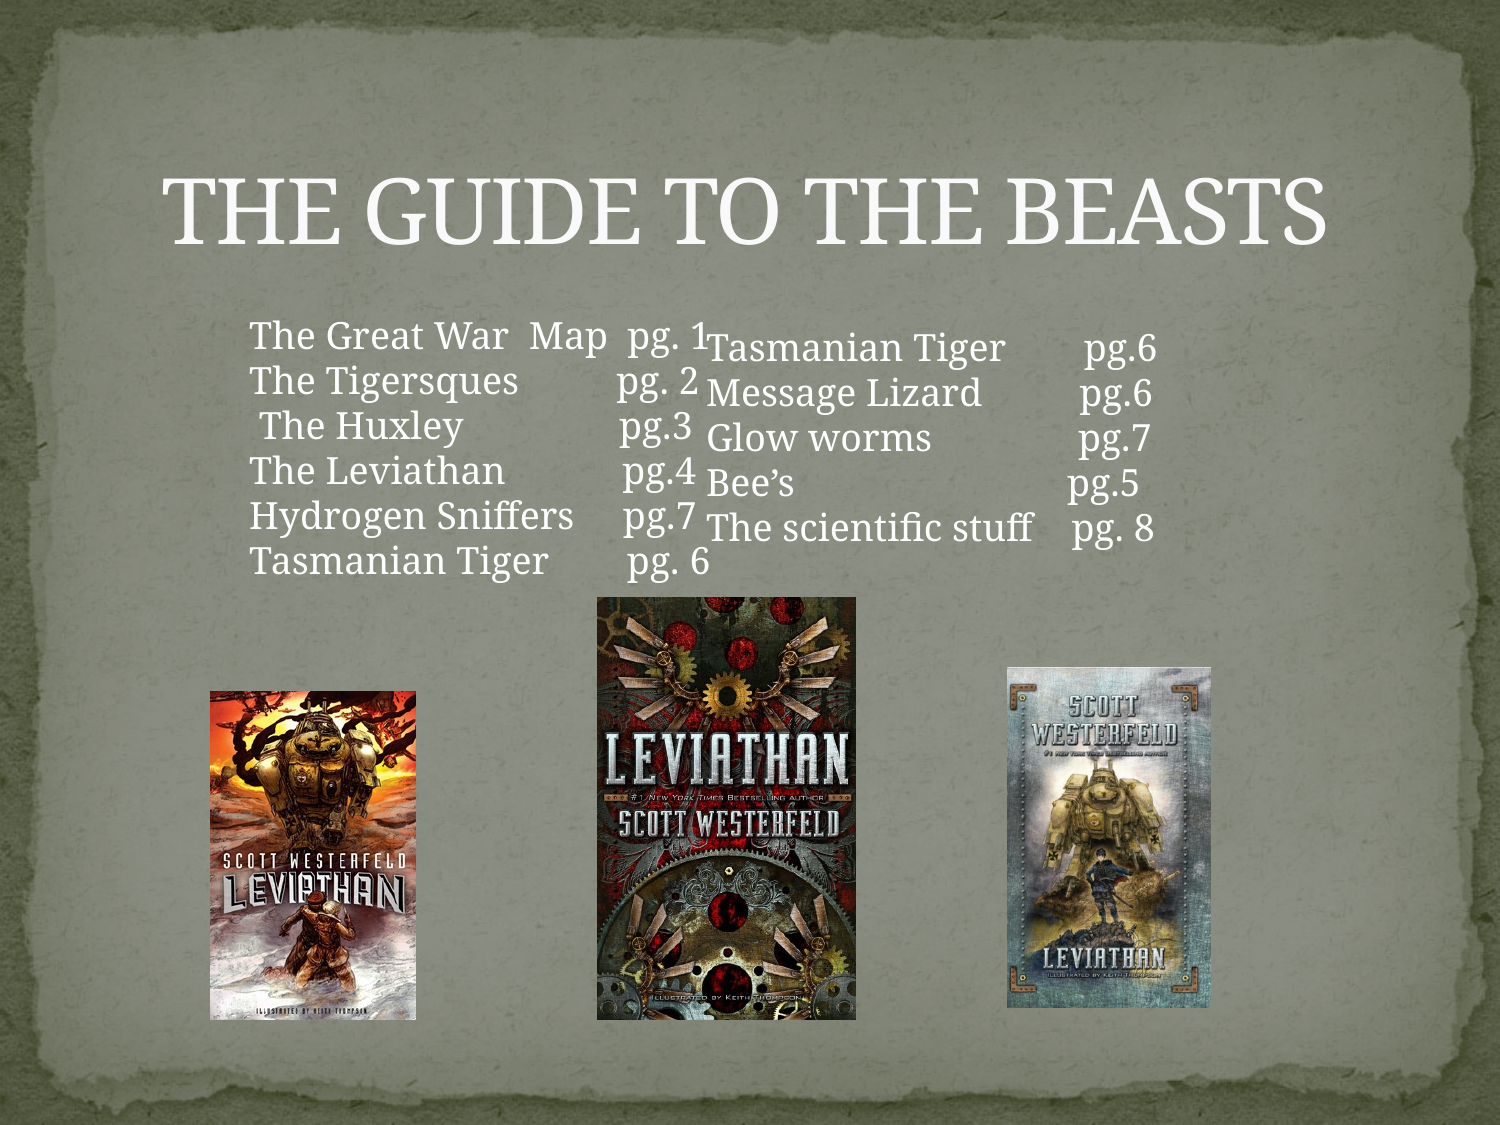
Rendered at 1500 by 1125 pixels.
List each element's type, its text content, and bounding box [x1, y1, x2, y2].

title THE GUIDE TO THE BEASTS [81, 70, 1433, 271]
text_box The Great War Map pg. 1 The Tigersques pg. 2 The Huxley pg.3 The Leviathan pg.4 Hydrogen Sniffers pg.7 Tasmanian Tiger pg. 6 [234, 304, 1500, 725]
picture [1007, 667, 1211, 1008]
picture [597, 597, 856, 1020]
text_box Tasmanian Tiger pg.6 Message Lizard pg.6 Glow worms pg.7 Bee’s pg.5 The scientific stuff pg. 8 [691, 316, 1219, 602]
picture [210, 691, 416, 1020]
